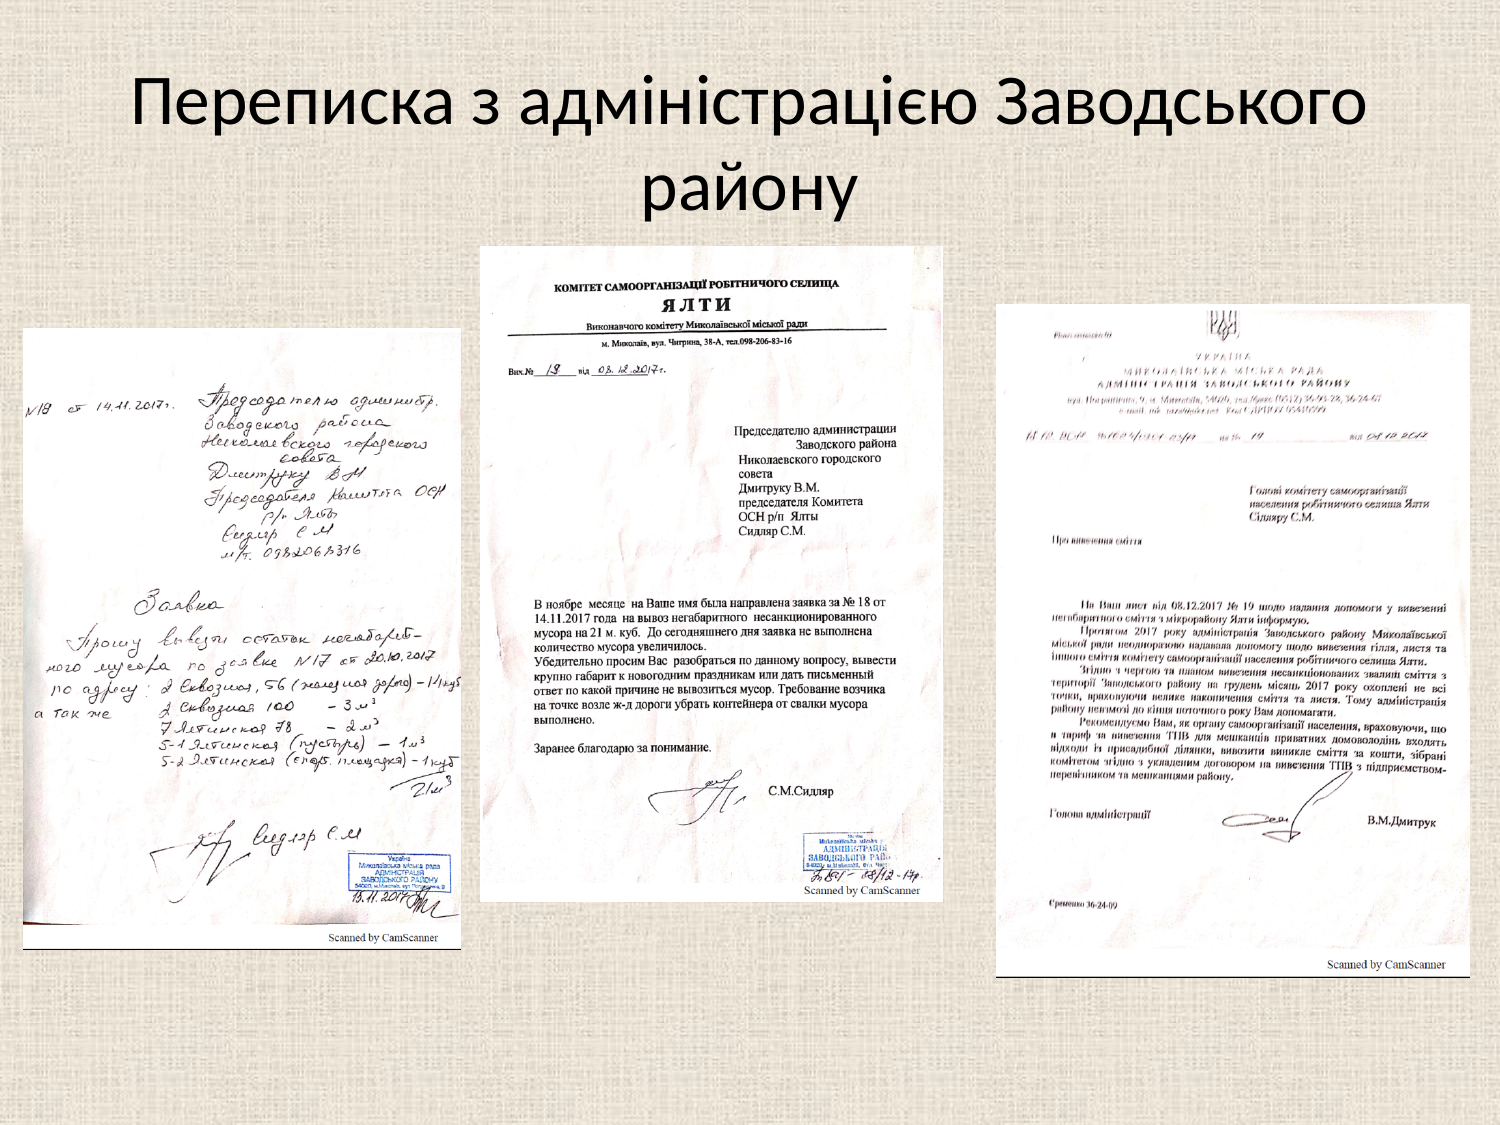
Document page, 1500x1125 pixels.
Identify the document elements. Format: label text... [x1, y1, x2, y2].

title Переписка з адміністрацією Заводського району [75, 45, 1425, 233]
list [480, 245, 943, 902]
picture [23, 327, 461, 950]
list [995, 304, 1471, 979]
